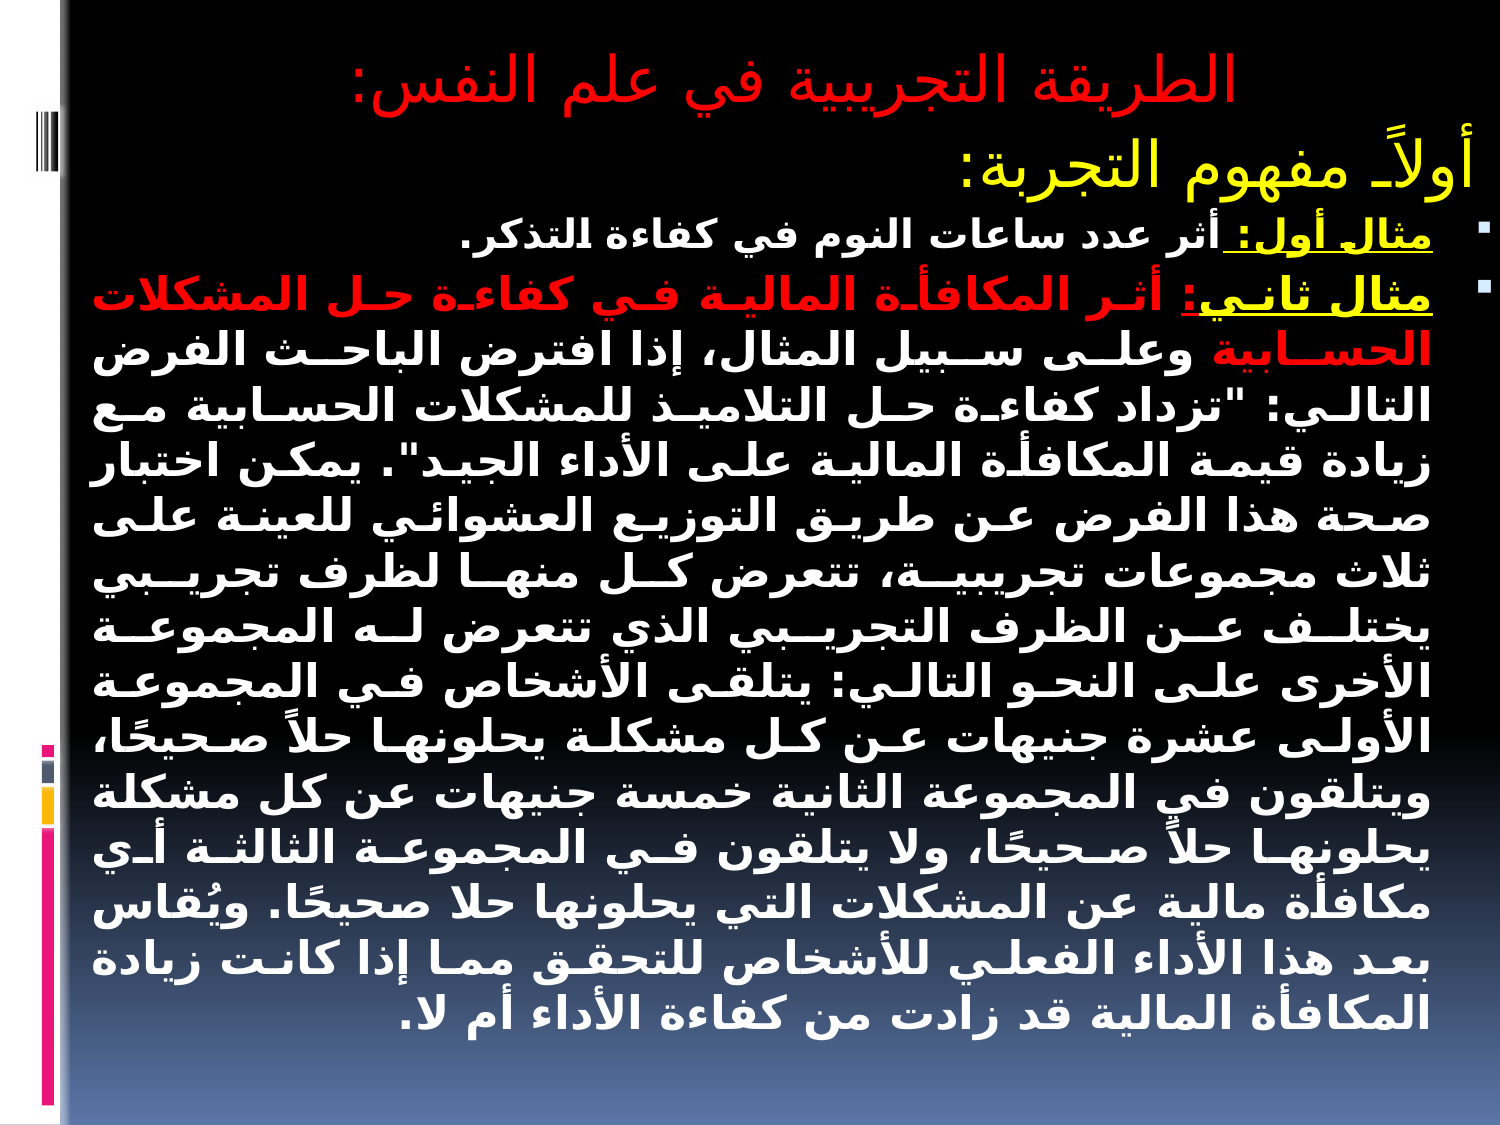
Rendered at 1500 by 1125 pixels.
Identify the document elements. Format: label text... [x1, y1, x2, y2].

list الطريقة التجريبية في علم النفس: أولاًـ مفهوم التجربة: مثال أول: أثر عدد ساعات النوم في كفاءة التذكر. مثال ثاني: أثر المكافأة المالية في كفاءة حل المشكلات الحسابية وعلى سبيل المثال، إذا افترض الباحث الفرض التالي: "تزداد كفاءة حل التلاميذ للمشكلات الحسابية مع زيادة قيمة المكافأة المالية على الأداء الجيد". يمكن اختبار صحة هذا الفرض عن طريق التوزيع العشوائي للعينة على ثلاث مجموعات تجريبية، تتعرض كل منها لظرف تجريبي يختلف عن الظرف التجريبي الذي تتعرض له المجموعة الأخرى على النحو التالي: يتلقى الأشخاص في المجموعة الأولى عشرة جنيهات عن كل مشكلة يحلونها حلاً صحيحًا، ويتلقون في المجموعة الثانية خمسة جنيهات عن كل مشكلة يحلونها حلاً صحيحًا، ولا يتلقون في المجموعة الثالثة أي مكافأة مالية عن المشكلات التي يحلونها حلا صحيحًا. ويُقاس بعد هذا الأداء الفعلي للأشخاص للتحقق مما إذا كانت زيادة المكافأة المالية قد زادت من كفاءة الأداء أم لا. [76, 30, 1500, 1094]
